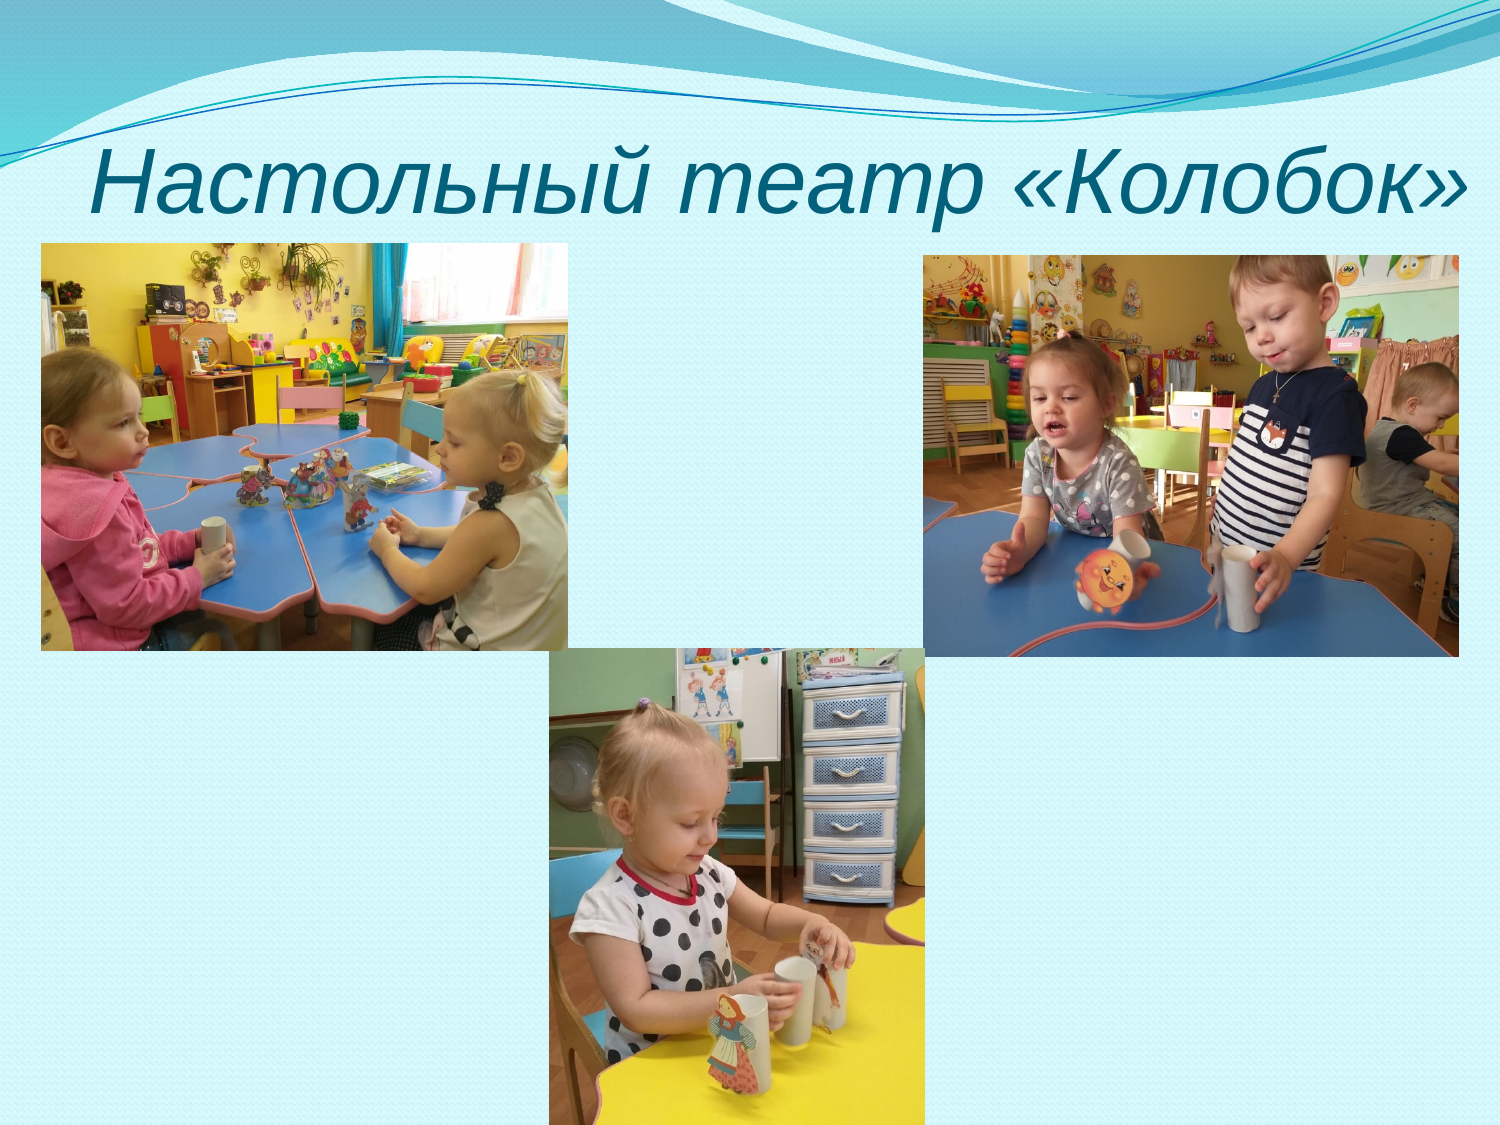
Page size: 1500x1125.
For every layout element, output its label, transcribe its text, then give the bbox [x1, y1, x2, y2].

picture [41, 243, 569, 651]
title Настольный театр «Колобок» [88, 101, 1500, 232]
picture [548, 255, 1459, 1125]
